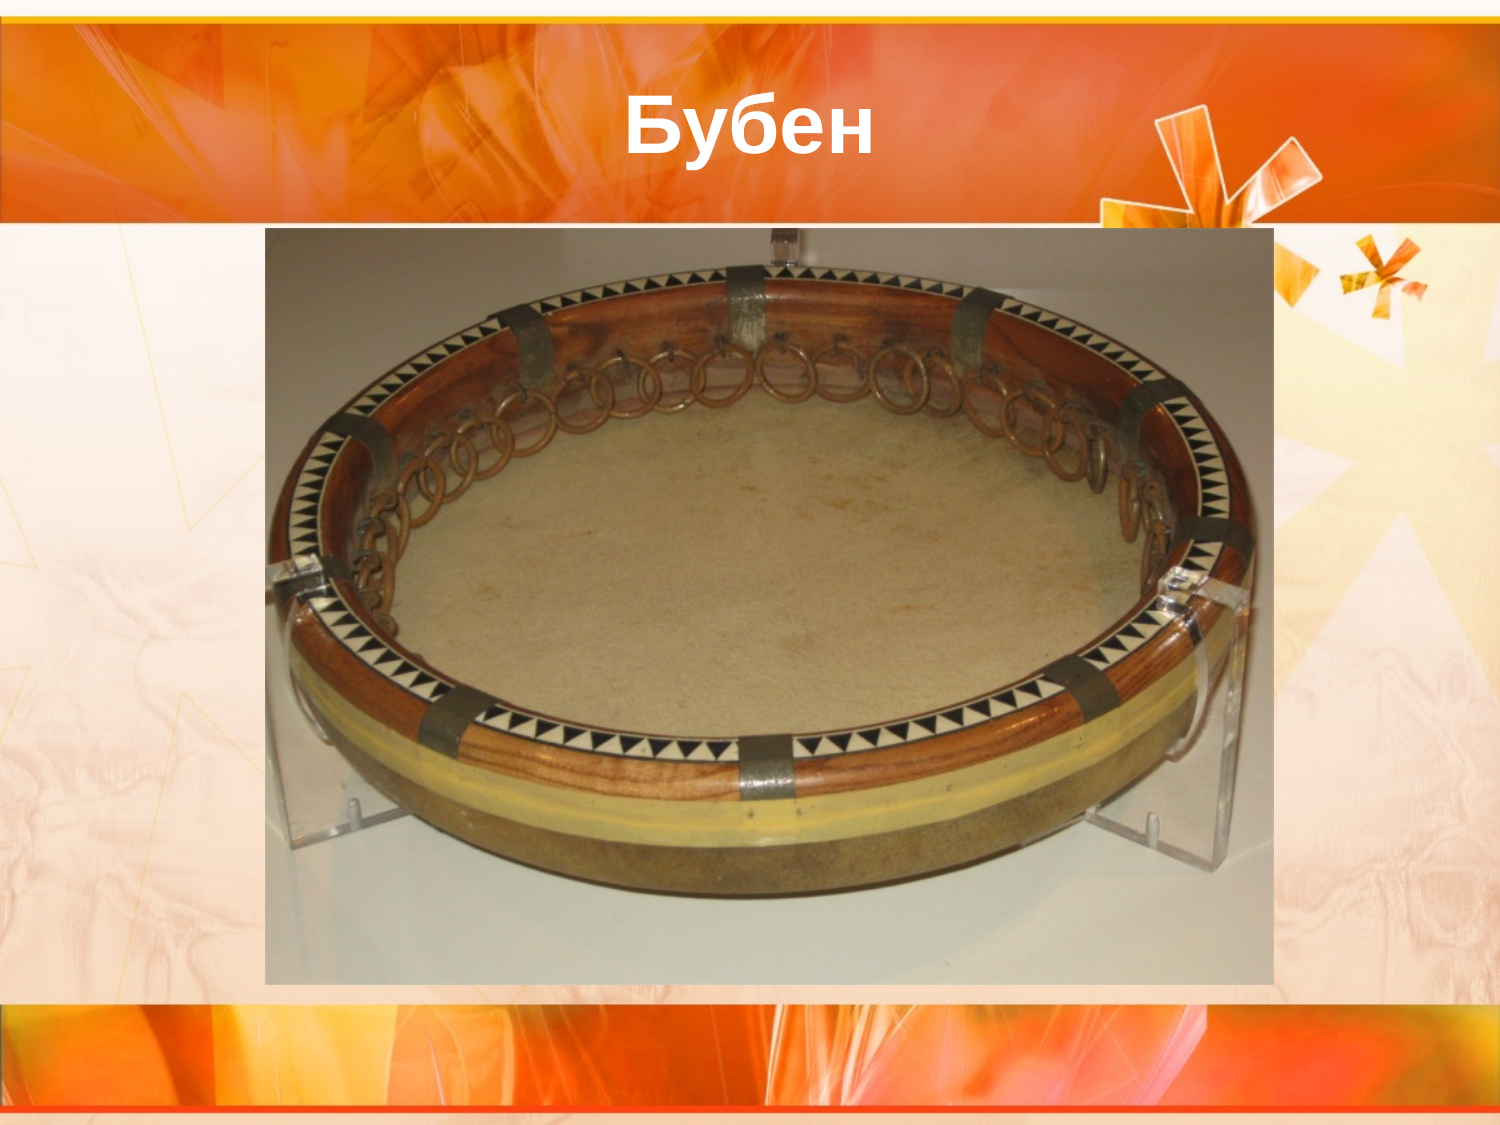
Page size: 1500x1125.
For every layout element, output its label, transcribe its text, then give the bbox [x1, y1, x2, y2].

picture [0, 0, 1500, 1125]
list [265, 228, 1274, 985]
title Бубен [74, 26, 1426, 215]
